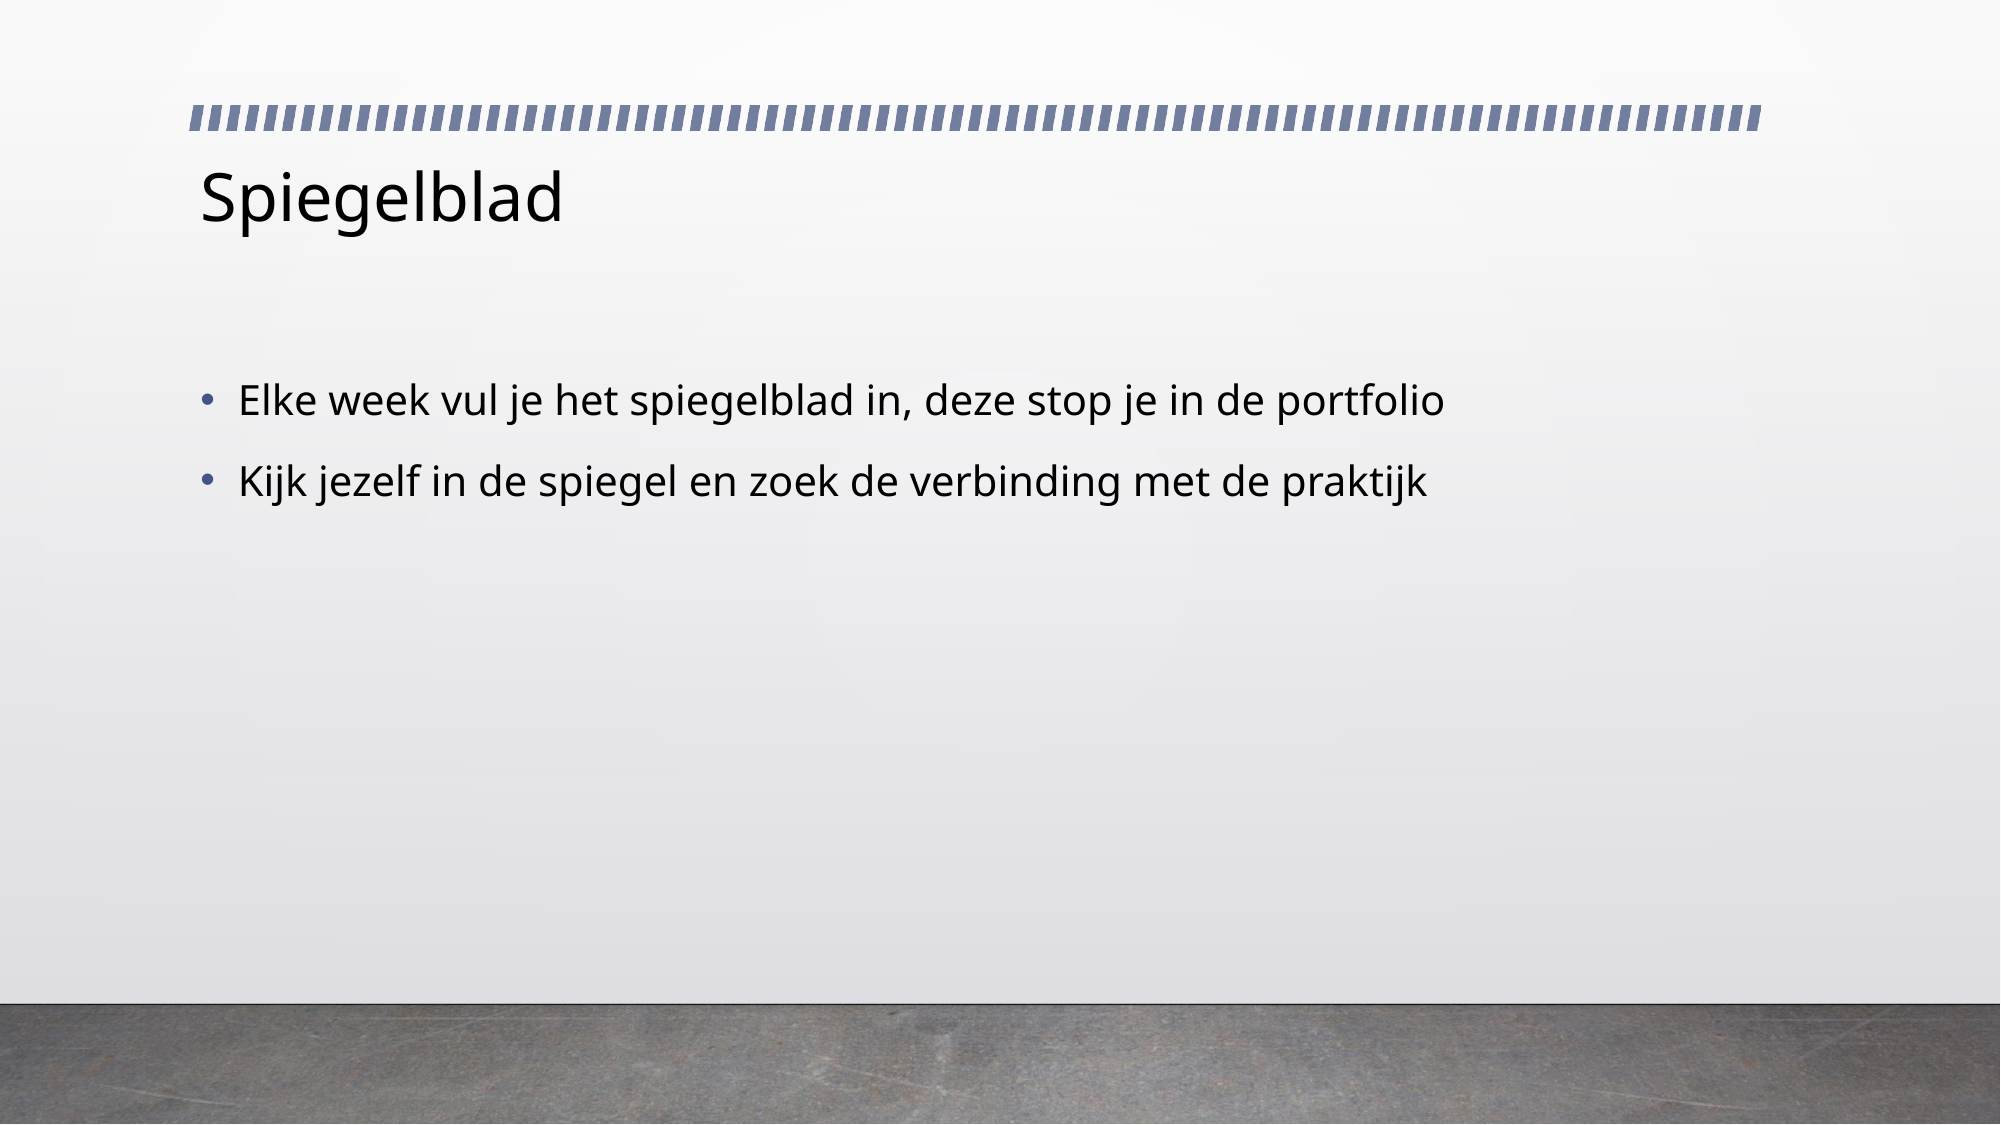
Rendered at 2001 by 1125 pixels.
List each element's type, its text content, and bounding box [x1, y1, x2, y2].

title Spiegelblad [185, 156, 1761, 329]
picture [0, 1004, 2000, 1124]
list Elke week vul je het spiegelblad in, deze stop je in de portfolio Kijk jezelf in de spiegel en zoek de verbinding met de praktijk [185, 356, 1761, 897]
